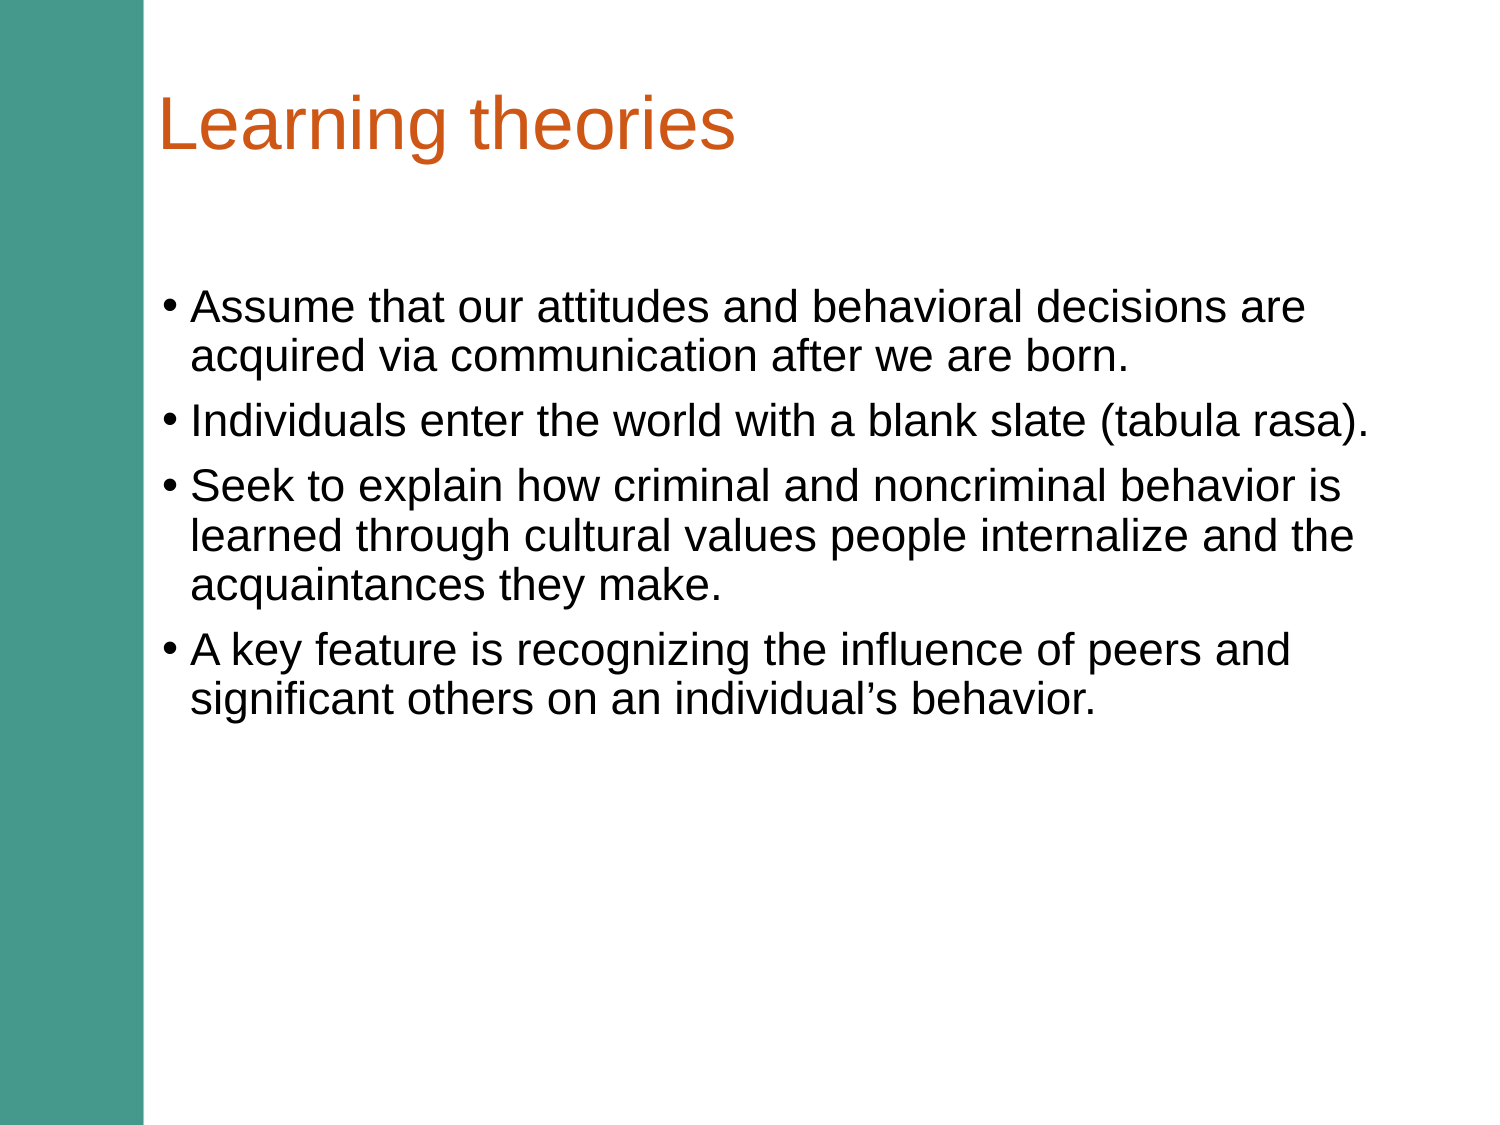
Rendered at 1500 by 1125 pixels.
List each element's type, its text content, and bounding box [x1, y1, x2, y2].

picture [0, 0, 1500, 1125]
list Assume that our attitudes and behavioral decisions are acquired via communication after we are born. Individuals enter the world with a blank slate (tabula rasa). Seek to explain how criminal and noncriminal behavior is learned through cultural values people internalize and the acquaintances they make. A key feature is recognizing the influence of peers and significant others on an individual’s behavior. [147, 275, 1441, 989]
title Learning theories [142, 75, 1436, 175]
